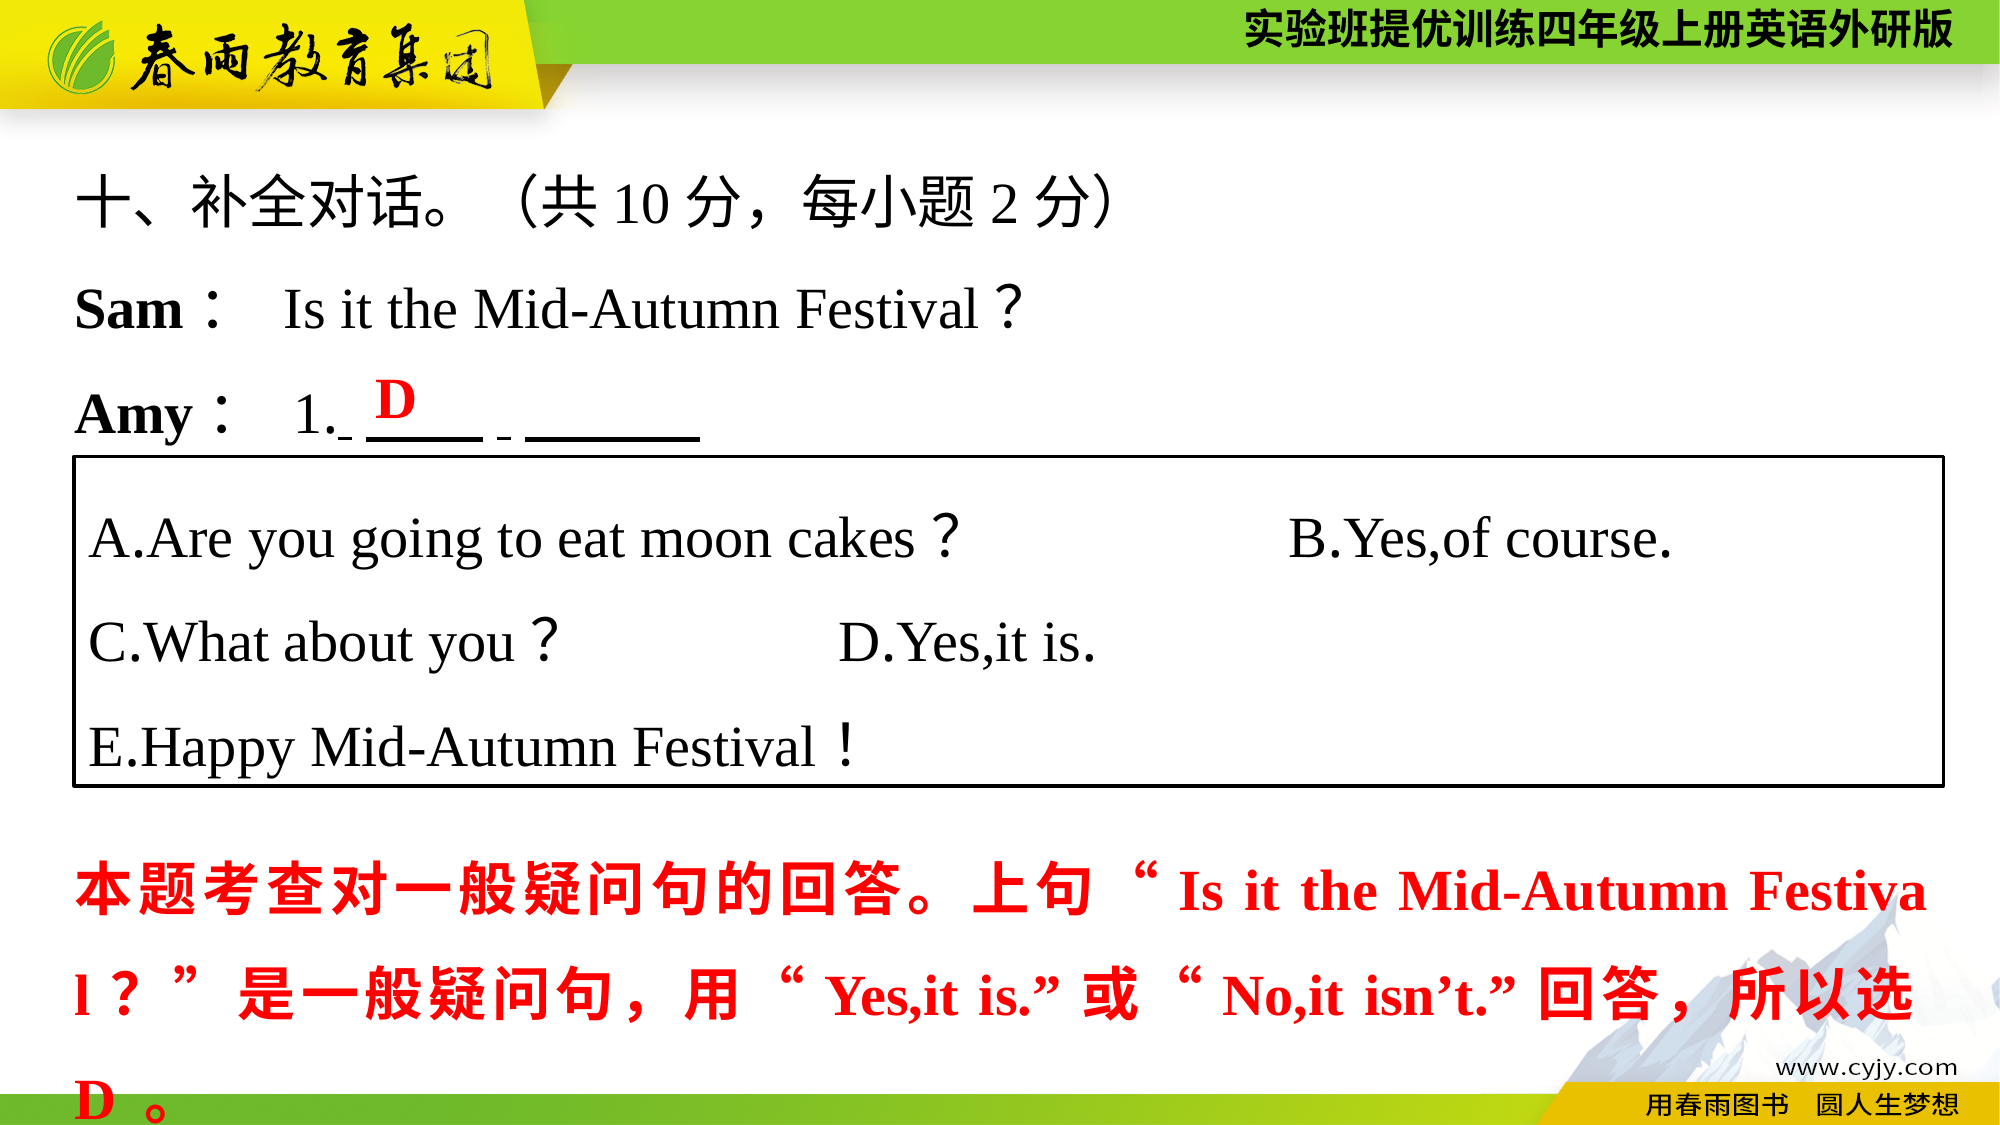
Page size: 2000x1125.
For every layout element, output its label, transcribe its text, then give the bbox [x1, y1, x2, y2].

text_box 本题考查对一般疑问句的回答。上句“Is it the Mid-Autumn Festival？”是一般疑问句，用“Yes,it is.”或“No,it isn’t.”回答，所以选D 。 [59, 809, 1944, 1125]
picture [0, 0, 2000, 1125]
list 十、补全对话。（共10分，每小题2分） Sam： Is it the Mid-Autumn Festival？ Amy： 1. . [59, 122, 1944, 456]
text_box D [360, 352, 433, 438]
text_box A.Are you going to eat moon cakes？ B.Yes,of course. C.What about you？ D.Yes,it is. E.Happy Mid-Autumn Festival！ [73, 456, 1944, 786]
